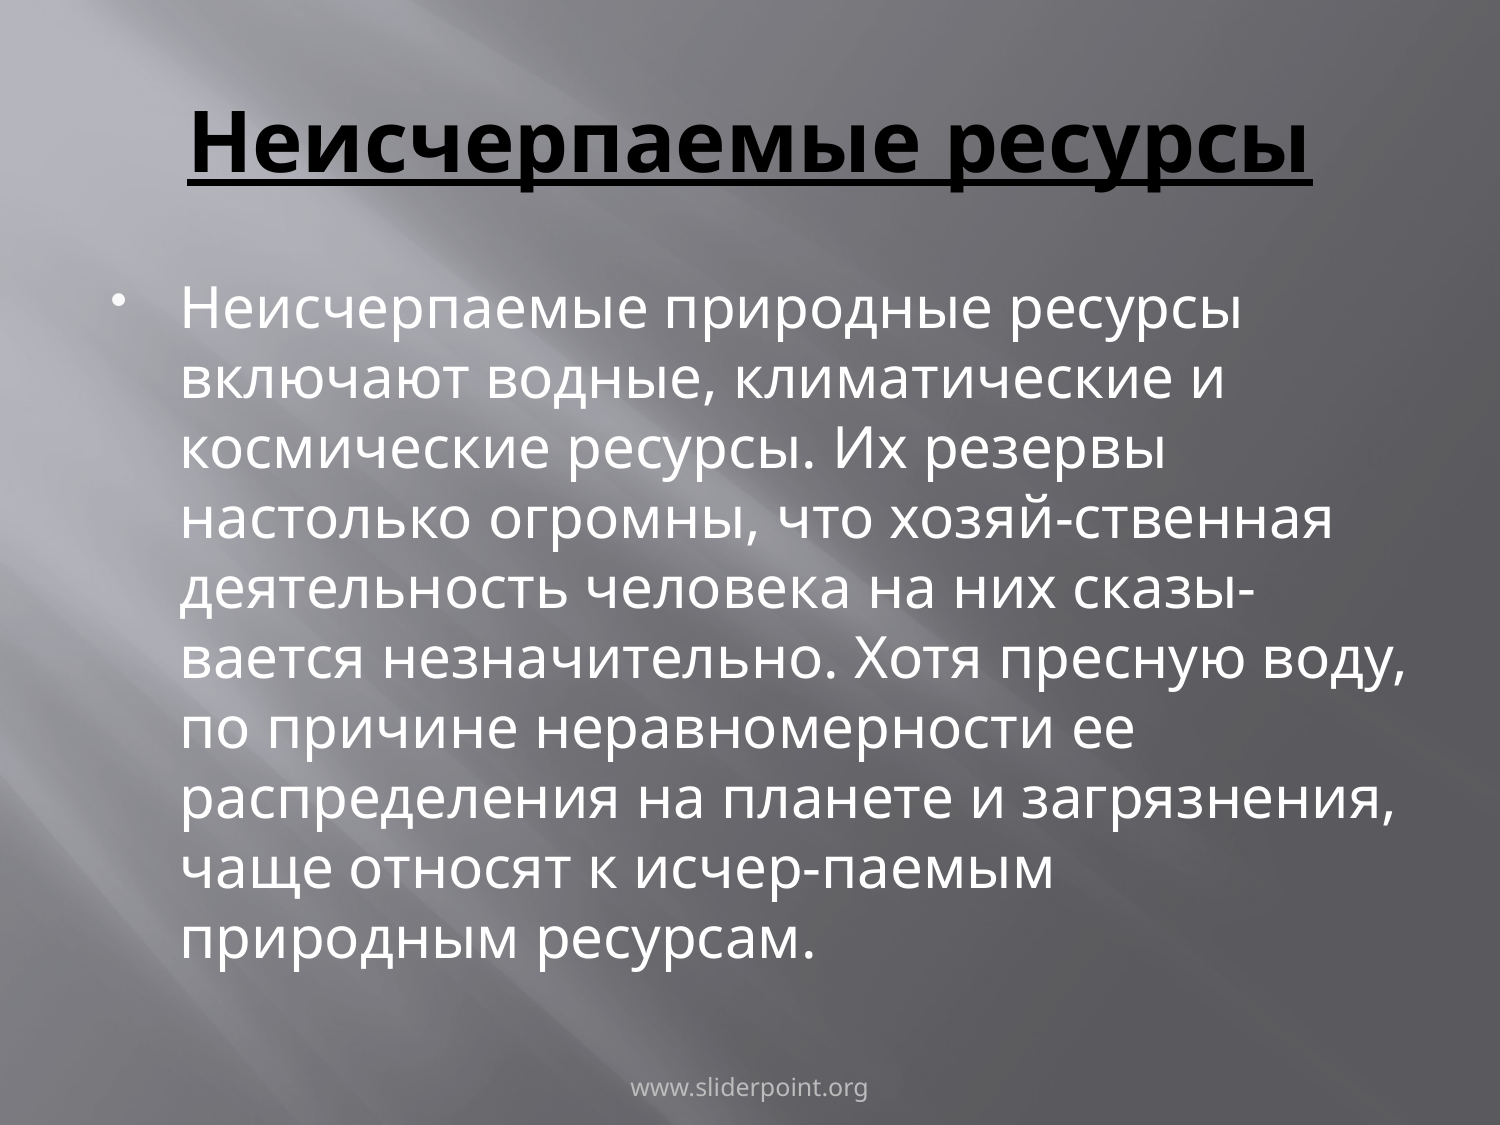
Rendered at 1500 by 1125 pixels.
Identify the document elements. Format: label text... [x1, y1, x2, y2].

list Неисчерпаемые природные ресурсы включают водные, климатические и космические ресурсы. Их резервы настолько огромны, что хозяй-ственная деятельность человека на них сказы-вается незначительно. Хотя пресную воду, по причине неравномерности ее распределения на планете и загрязнения, чаще относят к исчер-паемым природным ресурсам. [75, 262, 1425, 1035]
footer www.sliderpoint.org [512, 1052, 988, 1113]
title Неисчерпаемые ресурсы [75, 45, 1425, 233]
